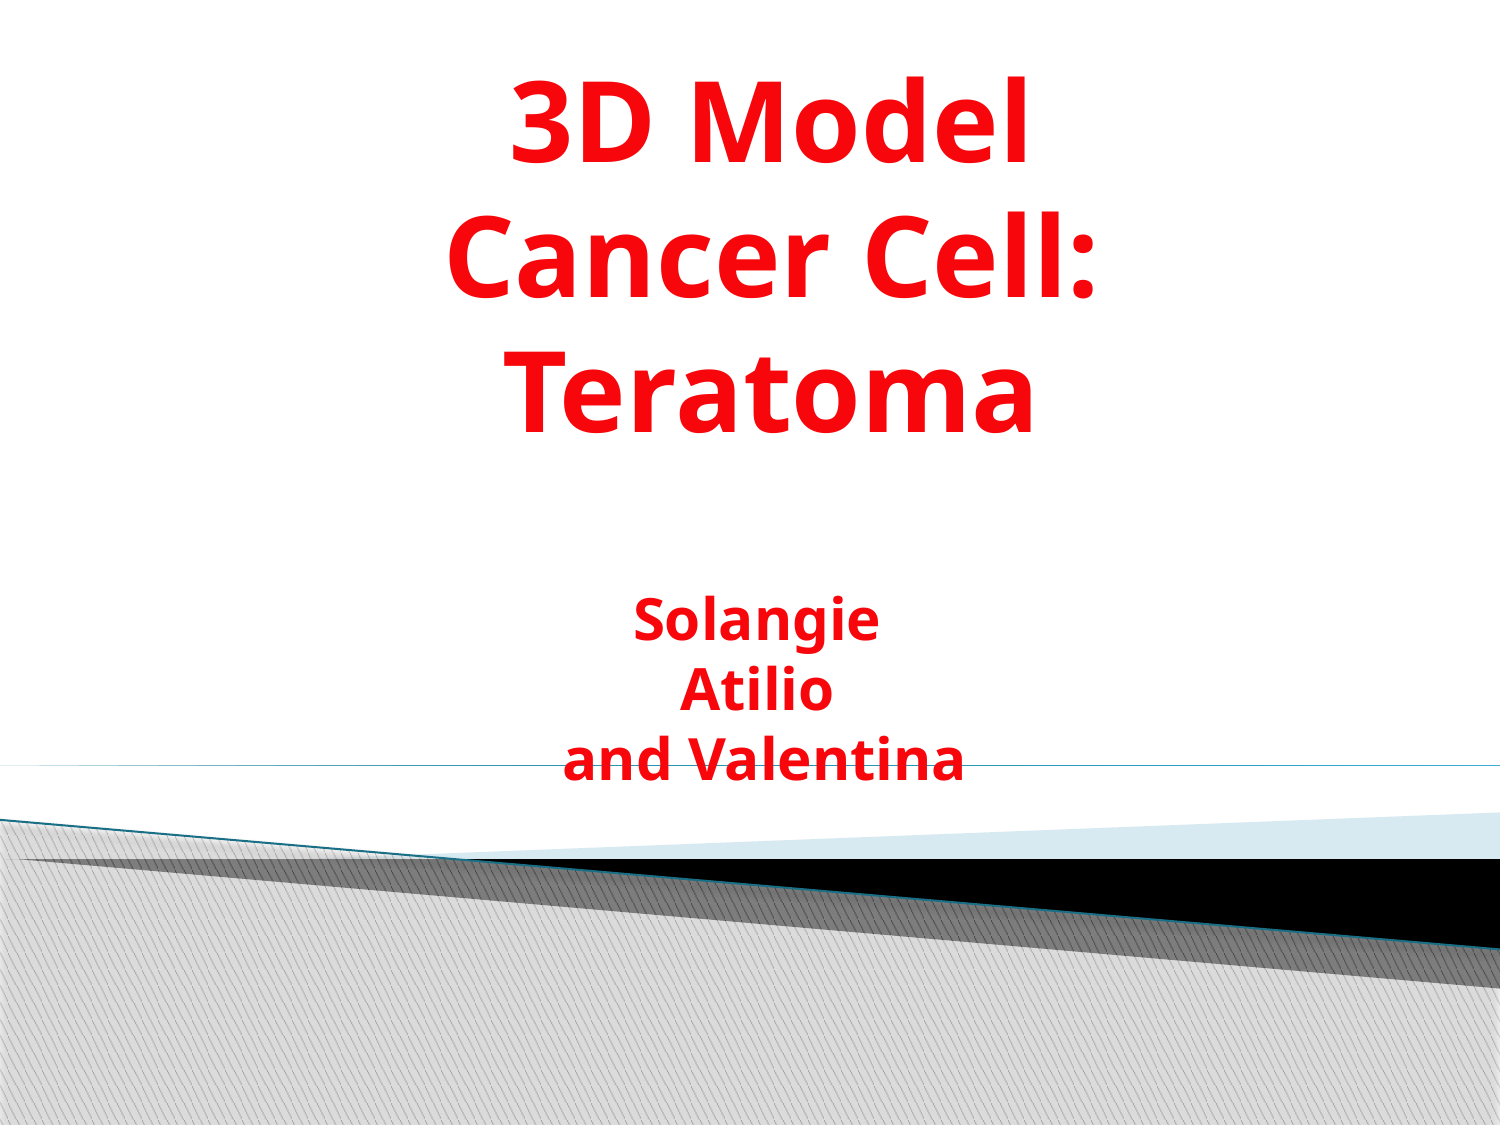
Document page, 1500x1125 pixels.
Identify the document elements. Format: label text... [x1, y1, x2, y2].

picture [5, 859, 1500, 989]
text_box Solangie Atilio and Valentina [532, 574, 983, 800]
text_box 3D Model Cancer Cell: Teratoma [371, 42, 1172, 463]
